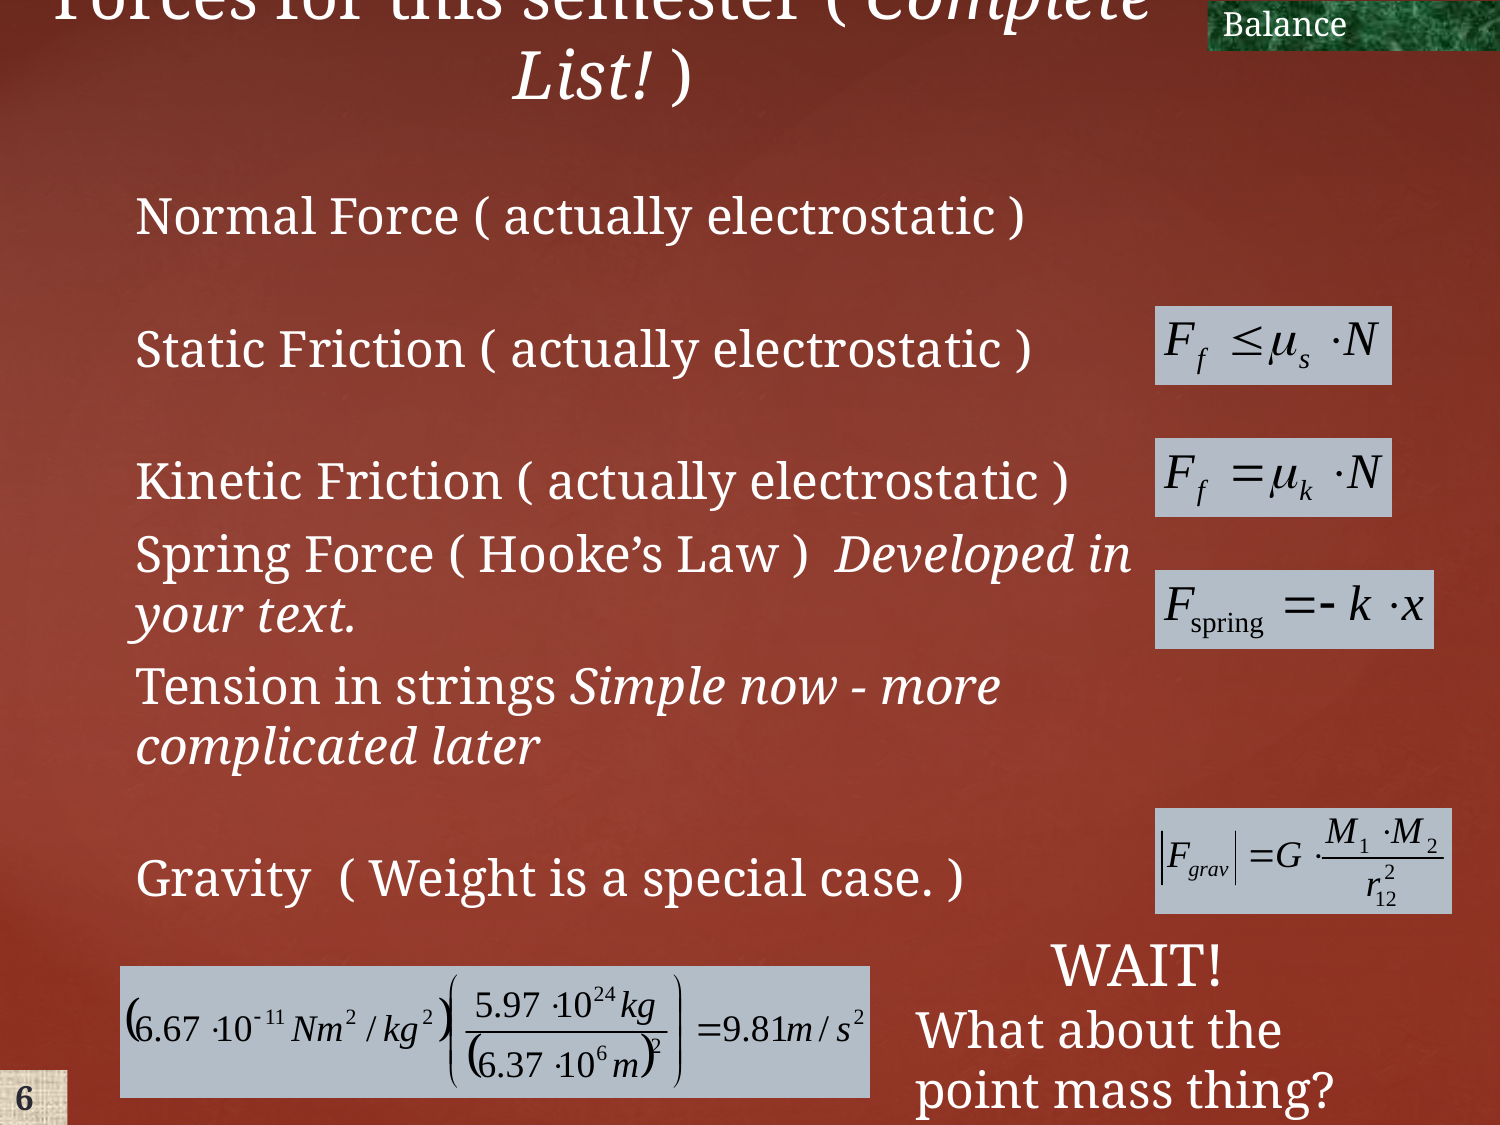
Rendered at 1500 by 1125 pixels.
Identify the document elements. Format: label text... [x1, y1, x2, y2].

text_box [1154, 437, 1393, 518]
text_box Cavendish Balance [1207, 1, 1500, 51]
text_box Static Friction ( actually electrostatic ) [120, 304, 1150, 385]
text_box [1154, 807, 1453, 915]
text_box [1154, 569, 1435, 650]
text_box Normal Force ( actually electrostatic ) [120, 172, 1178, 253]
text_box Kinetic Friction ( actually electrostatic ) [120, 436, 1150, 518]
text_box Forces for this semester ( Complete List! ) [0, 0, 1208, 120]
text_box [119, 965, 871, 1099]
text_box Gravity ( Weight is a special case. ) [119, 833, 1018, 915]
text_box WAIT! What about the point mass thing? [900, 942, 1375, 1125]
text_box Tension in strings Simple now - more complicated later [120, 701, 1224, 782]
text_box Spring Force ( Hooke’s Law ) Developed in your text. [119, 569, 1149, 650]
text_box 6 [0, 1070, 68, 1125]
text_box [1154, 305, 1393, 386]
